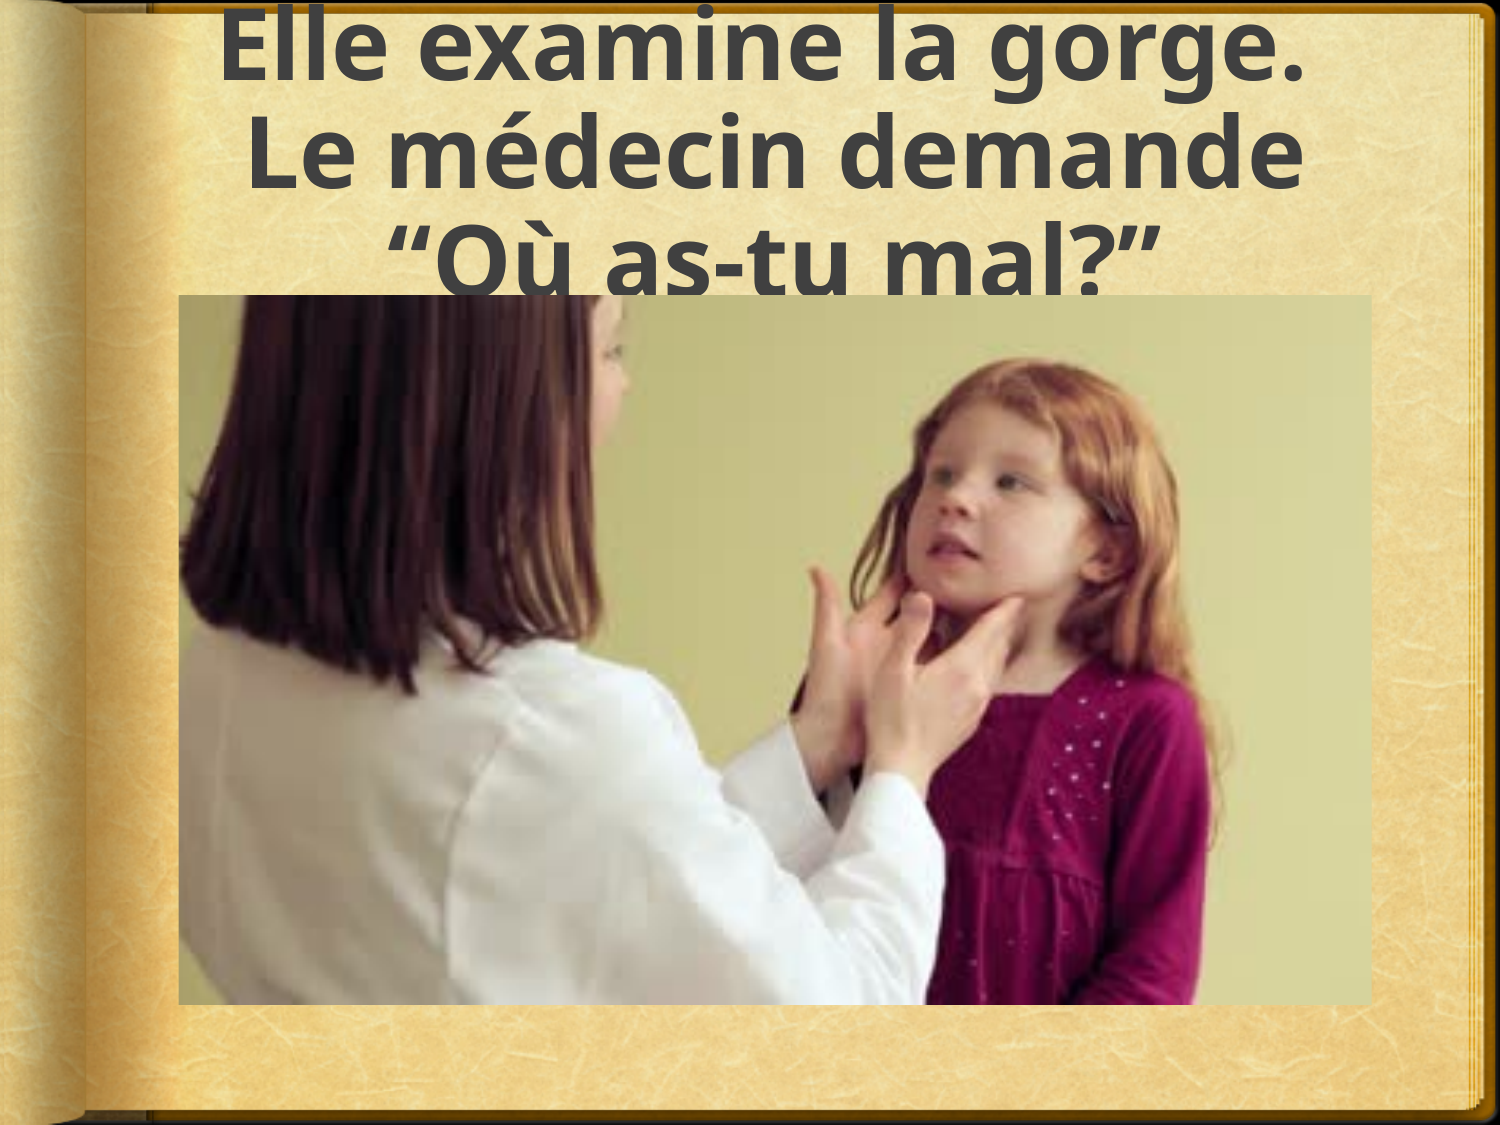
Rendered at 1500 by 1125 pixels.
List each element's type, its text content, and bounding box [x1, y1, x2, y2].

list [177, 294, 1373, 1006]
title Elle examine la gorge. Le médecin demande “Où as-tu mal?” [178, 45, 1372, 265]
picture [0, 0, 1500, 1125]
